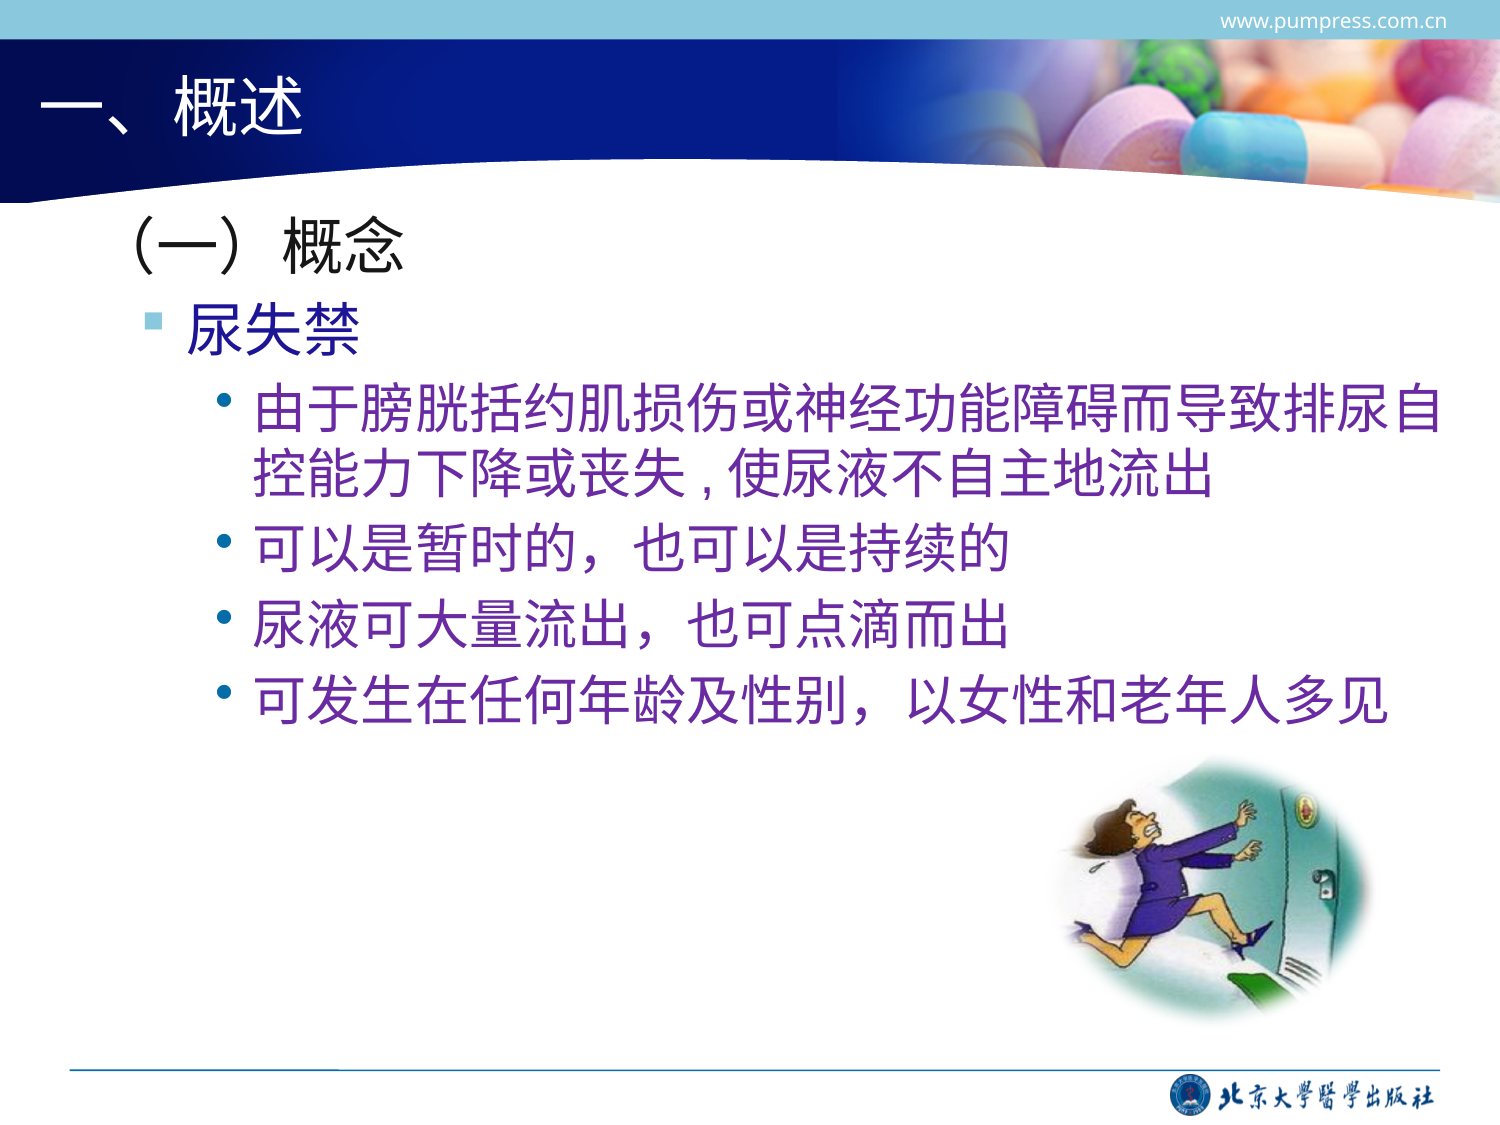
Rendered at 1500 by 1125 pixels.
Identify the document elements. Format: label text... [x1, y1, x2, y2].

list （一）概念 尿失禁 由于膀胱括约肌损伤或神经功能障碍而导致排尿自控能力下降或丧失,使尿液不自主地流出 可以是暂时的，也可以是持续的 尿液可大量流出，也可点滴而出 可发生在任何年龄及性别，以女性和老年人多见 [49, 198, 1463, 1026]
picture [0, 40, 1500, 203]
picture [1170, 1074, 1436, 1118]
picture [1042, 749, 1384, 1032]
slide_number www.pumpress.com.cn [1024, 0, 1463, 38]
title 一、概述 [23, 58, 1349, 152]
